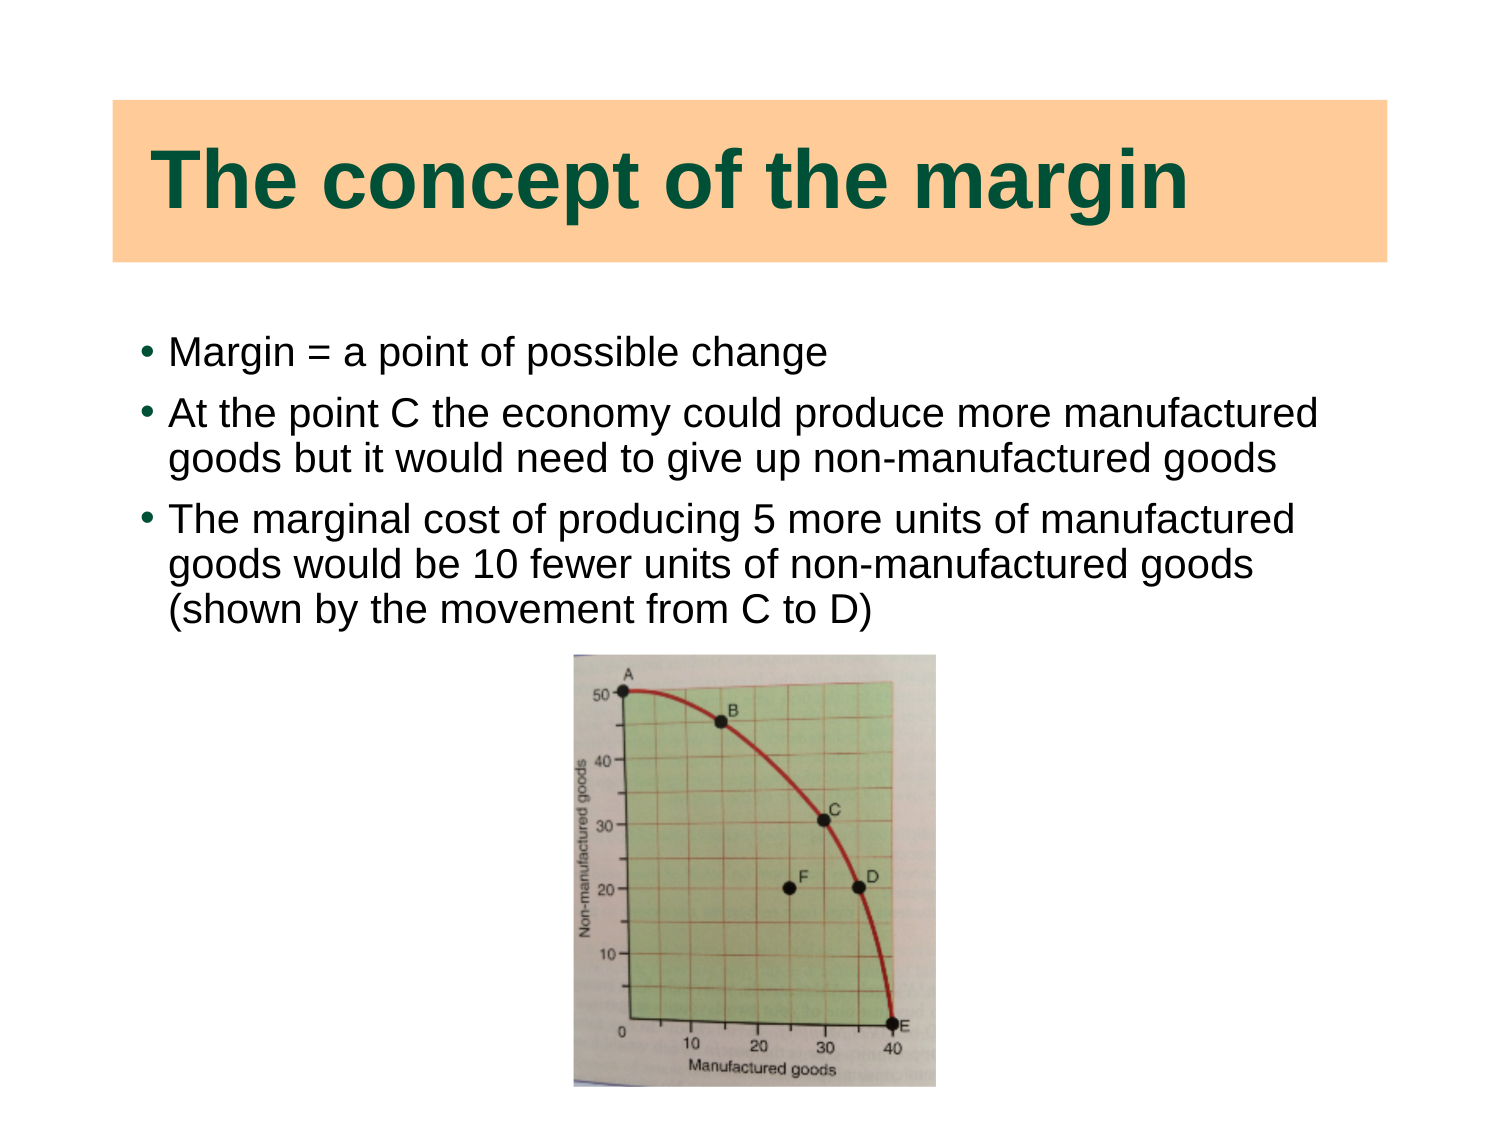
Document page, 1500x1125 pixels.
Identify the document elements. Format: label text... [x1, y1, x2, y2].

list Margin = a point of possible change At the point C the economy could produce more manufactured goods but it would need to give up non-manufactured goods The marginal cost of producing 5 more units of manufactured goods would be 10 fewer units of non-manufactured goods (shown by the movement from C to D) [125, 262, 1400, 1013]
picture [538, 655, 972, 1086]
title The concept of the margin [112, 99, 1388, 263]
